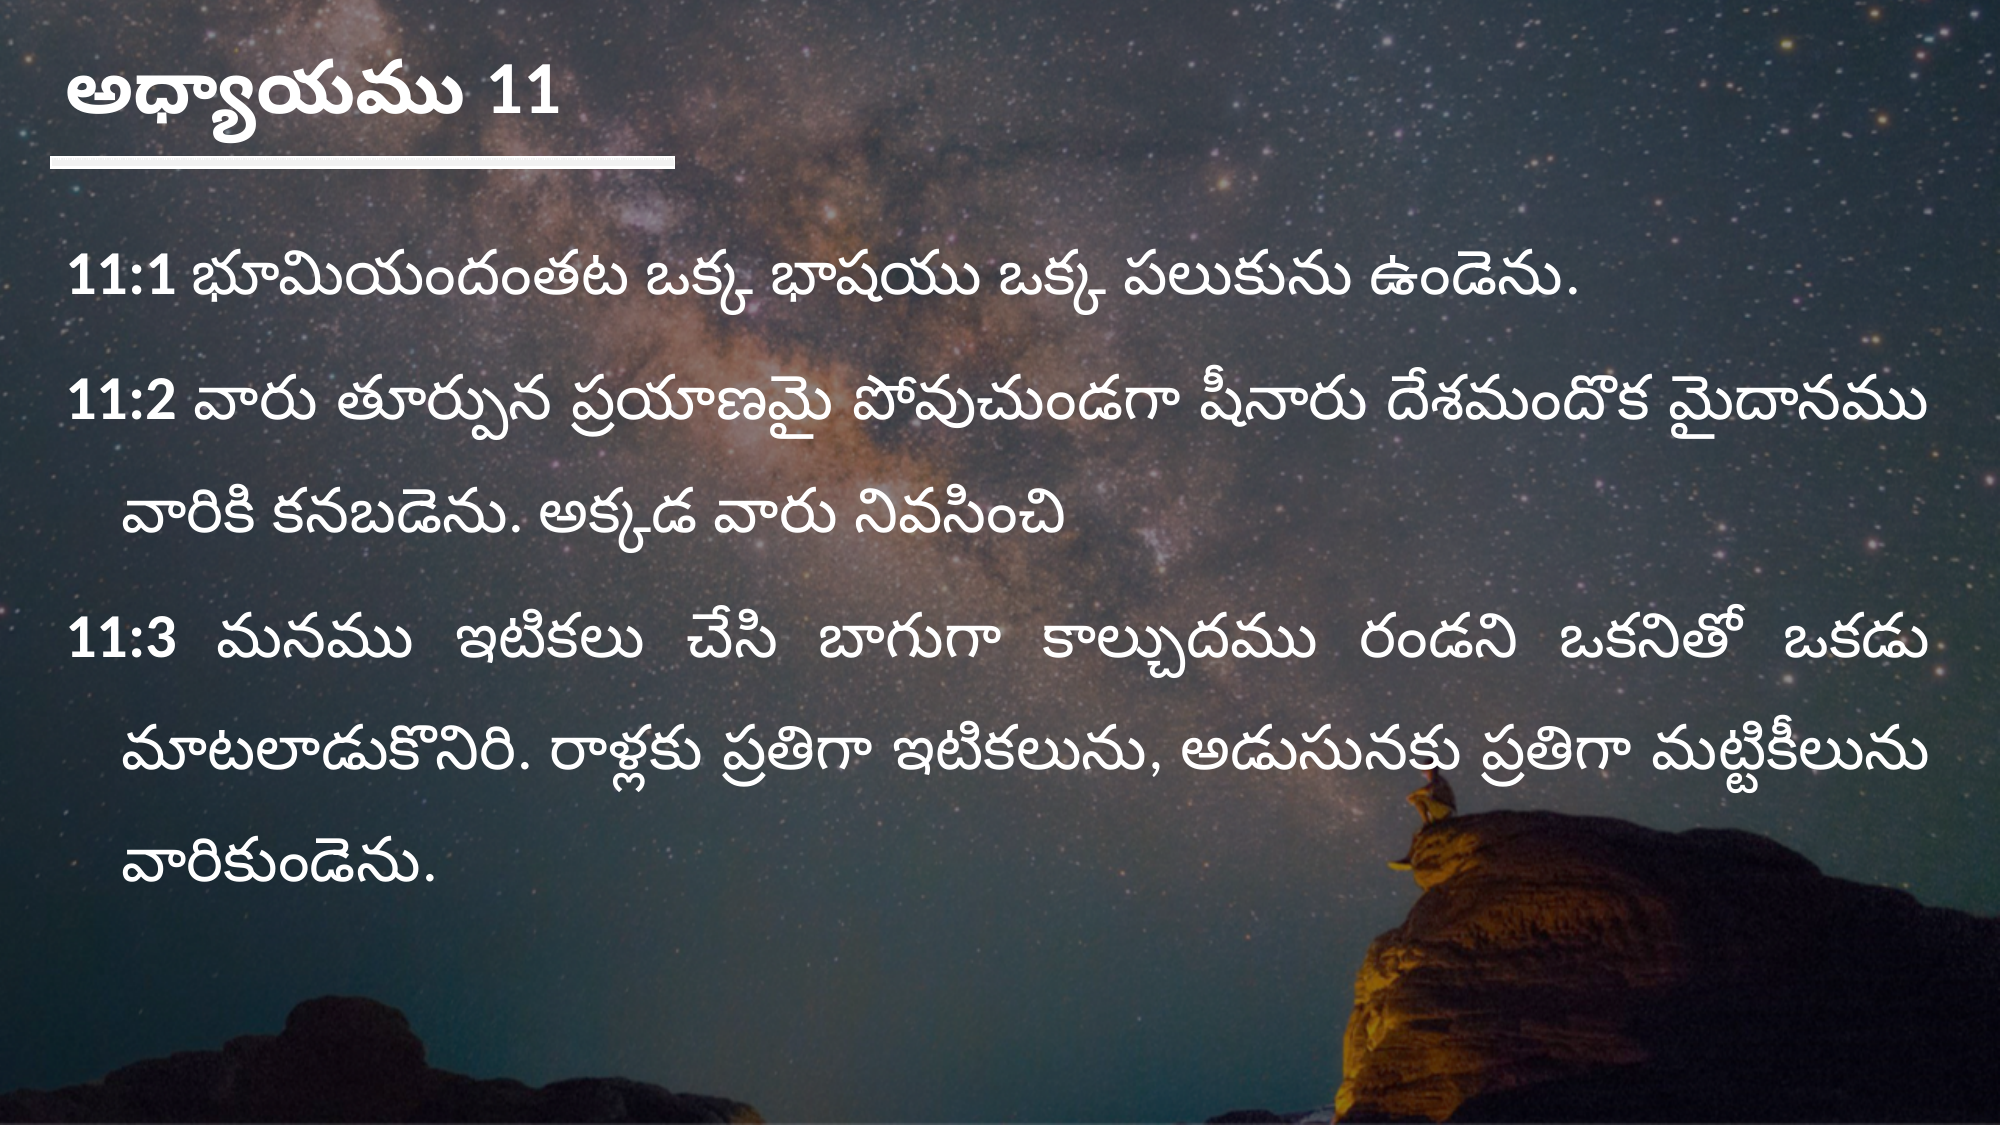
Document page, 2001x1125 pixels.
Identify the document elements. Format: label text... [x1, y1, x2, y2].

list 11:1 భూమియందంతట ఒక్క భాషయు ఒక్క పలుకును ఉండెను. 11:2 వారు తూర్పున ప్రయాణమై పోవుచుండగా షీనారు దేశమందొక మైదానము వారికి కనబడెను. అక్కడ వారు నివసించి 11:3 మనము ఇటికలు చేసి బాగుగా కాల్చుదము రండని ఒకనితో ఒకడు మాటలాడుకొనిరి. రాళ్లకు ప్రతిగా ఇటికలును, అడుసునకు ప్రతిగా మట్టికీలును వారికుండెను. [50, 187, 1946, 1063]
picture [0, 0, 2000, 1125]
title అధ్యాయము 11 [50, 0, 1925, 167]
